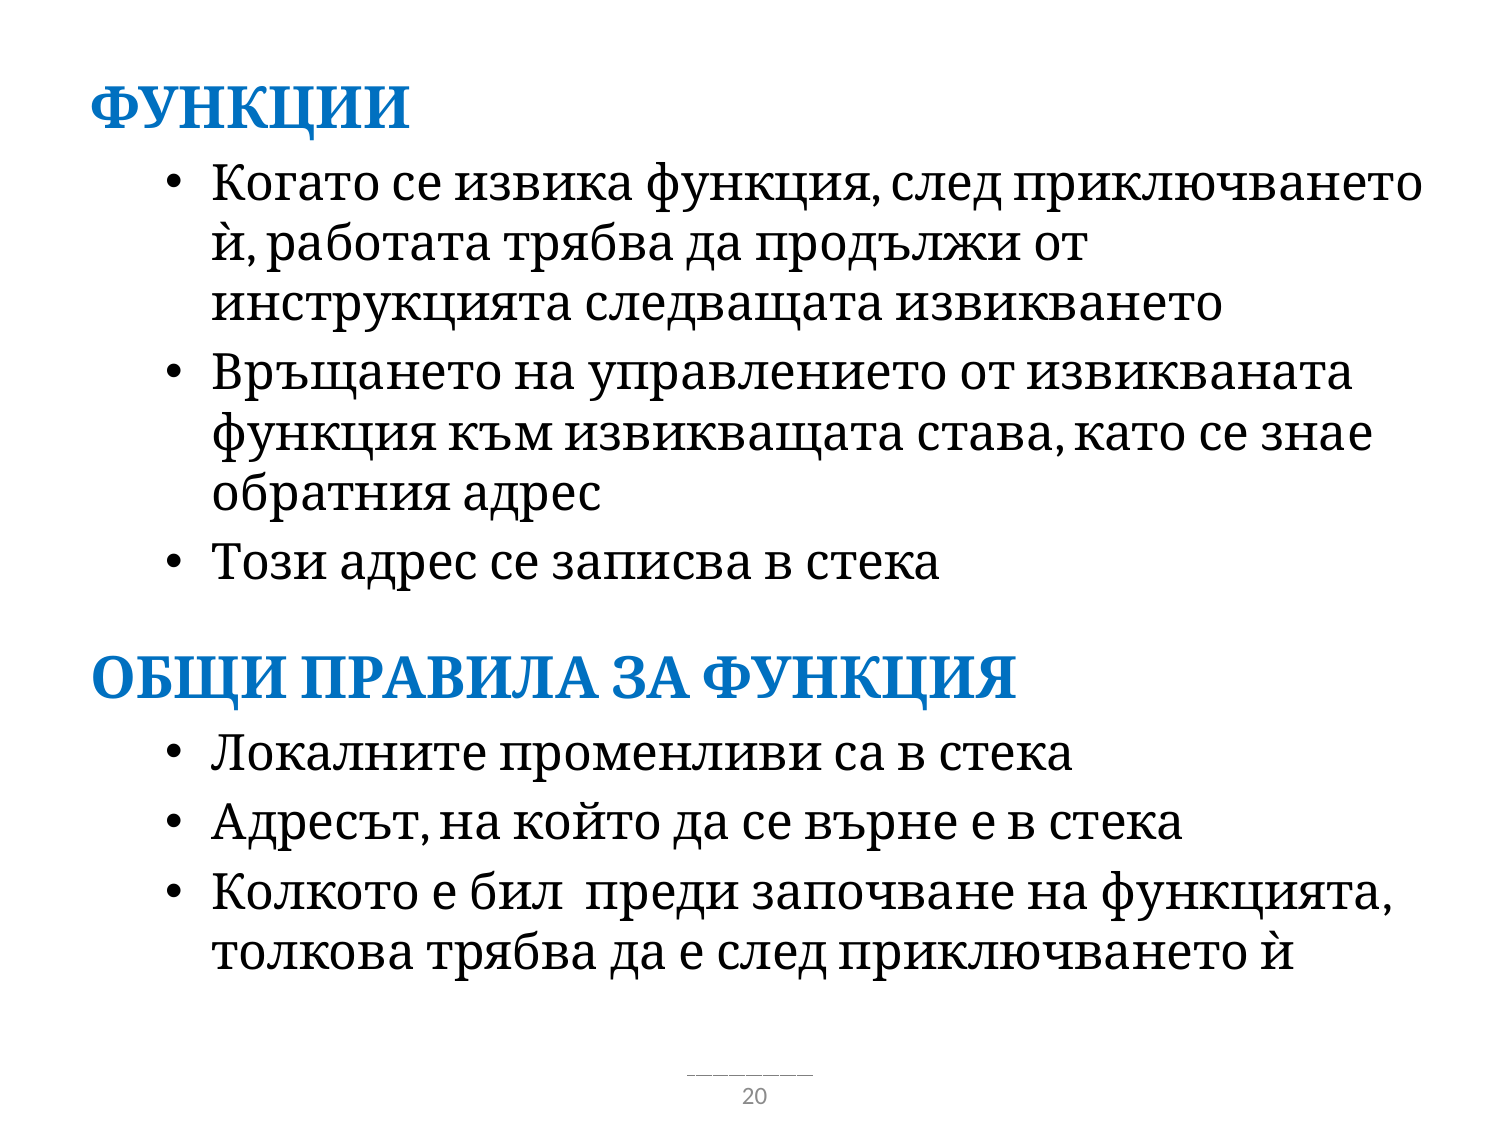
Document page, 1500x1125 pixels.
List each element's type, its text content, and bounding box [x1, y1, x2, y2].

slide_number 20 [579, 1065, 930, 1125]
